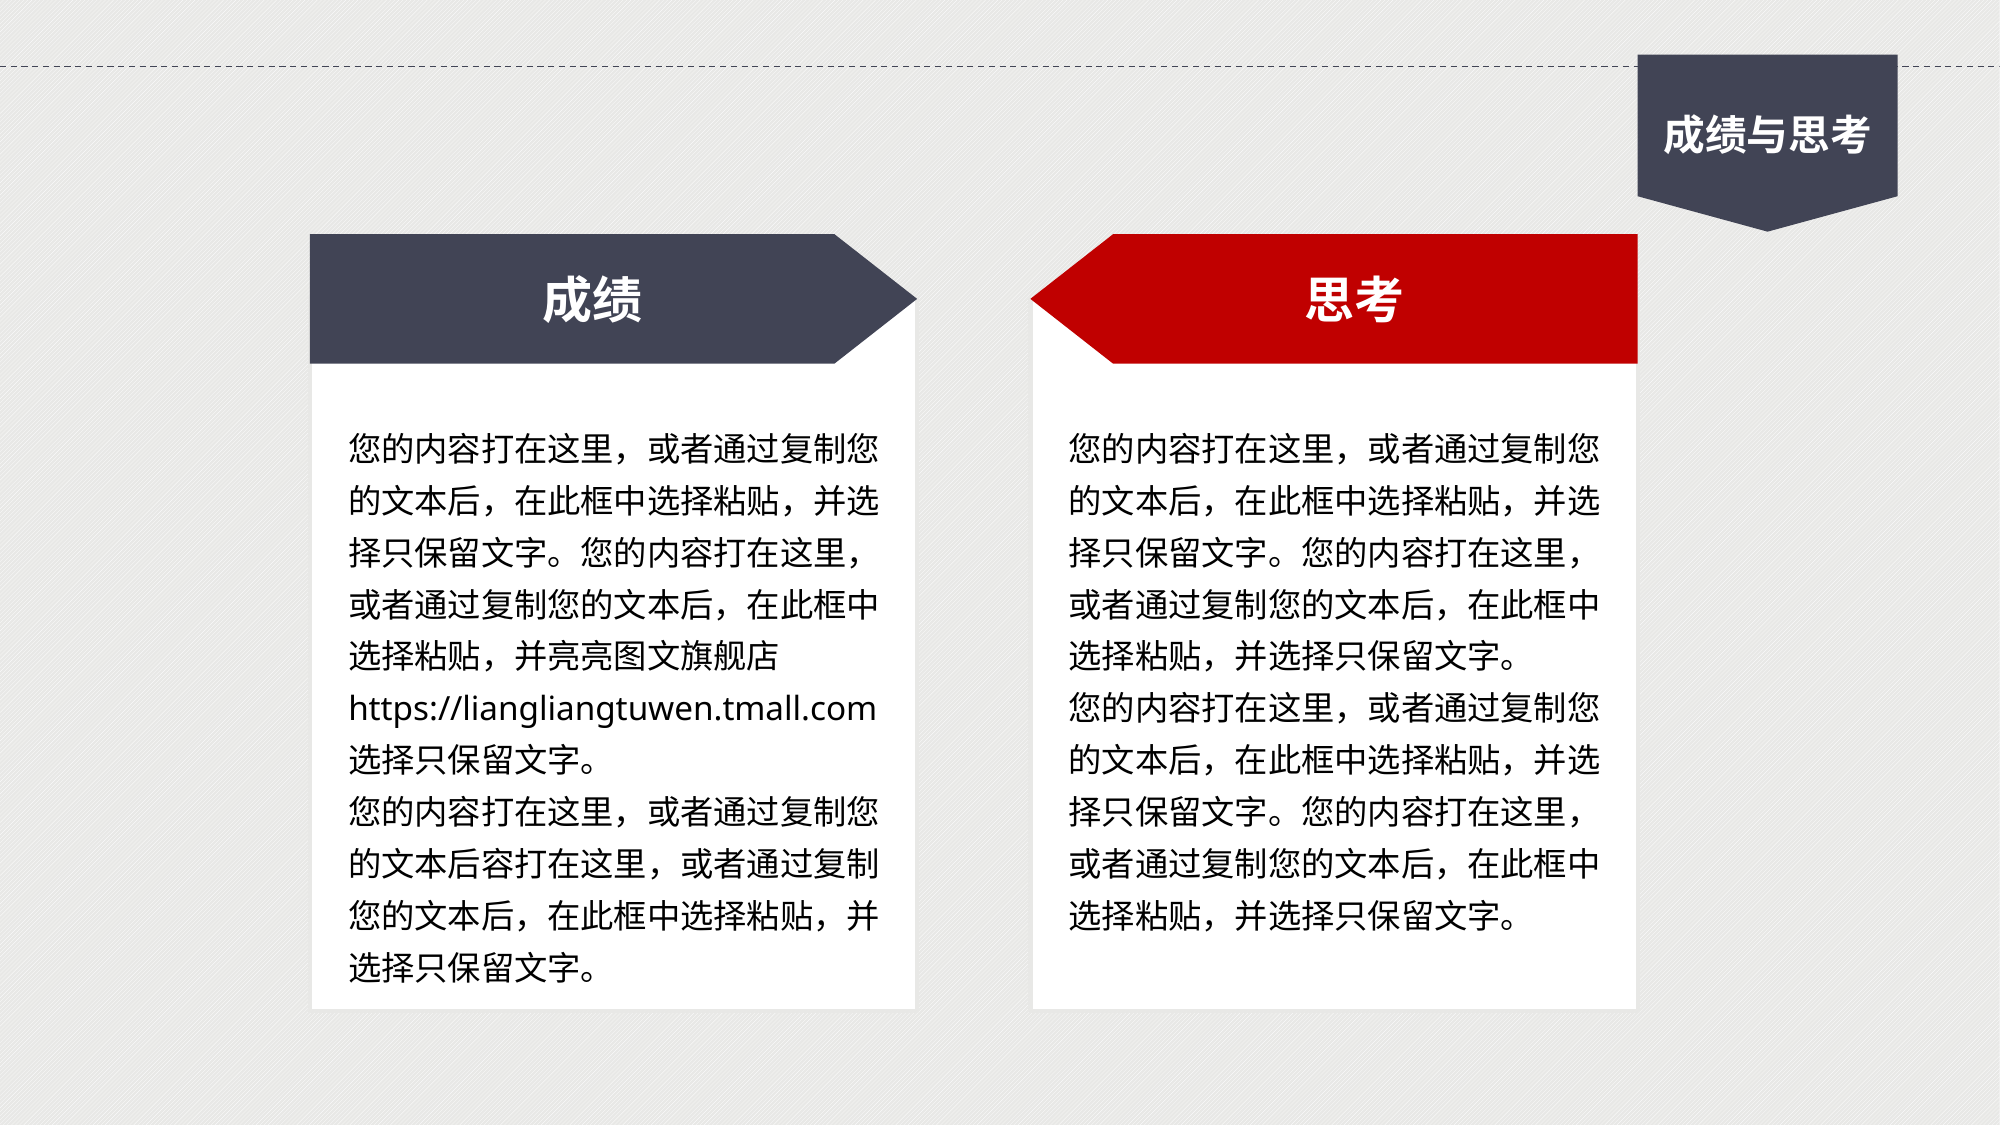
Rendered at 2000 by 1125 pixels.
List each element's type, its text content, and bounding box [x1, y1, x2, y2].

text_box 成绩与思考 [1648, 101, 1887, 167]
text_box [1635, 52, 1900, 65]
text_box 成绩 [309, 234, 918, 364]
text_box 您的内容打在这里，或者通过复制您的文本后，在此框中选择粘贴，并选择只保留文字。您的内容打在这里，或者通过复制您的文本后，在此框中选择粘贴，并选择只保留文字。 您的内容打在这里，或者通过复制您的文本后，在此框中选择粘贴，并选择只保留文字。您的内容打在这里，或者通过复制您的文本后，在此框中选择粘贴，并选择只保留文字。 [1054, 408, 1638, 943]
text_box [1028, 297, 1640, 1013]
text_box [1635, 78, 1900, 234]
text_box 思考 [1030, 234, 1638, 364]
text_box 您的内容打在这里，或者通过复制您的文本后，在此框中选择粘贴，并选择只保留文字。您的内容打在这里，或者通过复制您的文本后，在此框中选择粘贴，并亮亮图文旗舰店 https://liangliangtuwen.tmall.com 选择只保留文字。 您的内容打在这里，或者通过复制您的文本后容打在这里，或者通过复制您的文本后，在此框中选择粘贴，并选择只保留文字。 [333, 408, 918, 994]
text_box [308, 297, 919, 1013]
